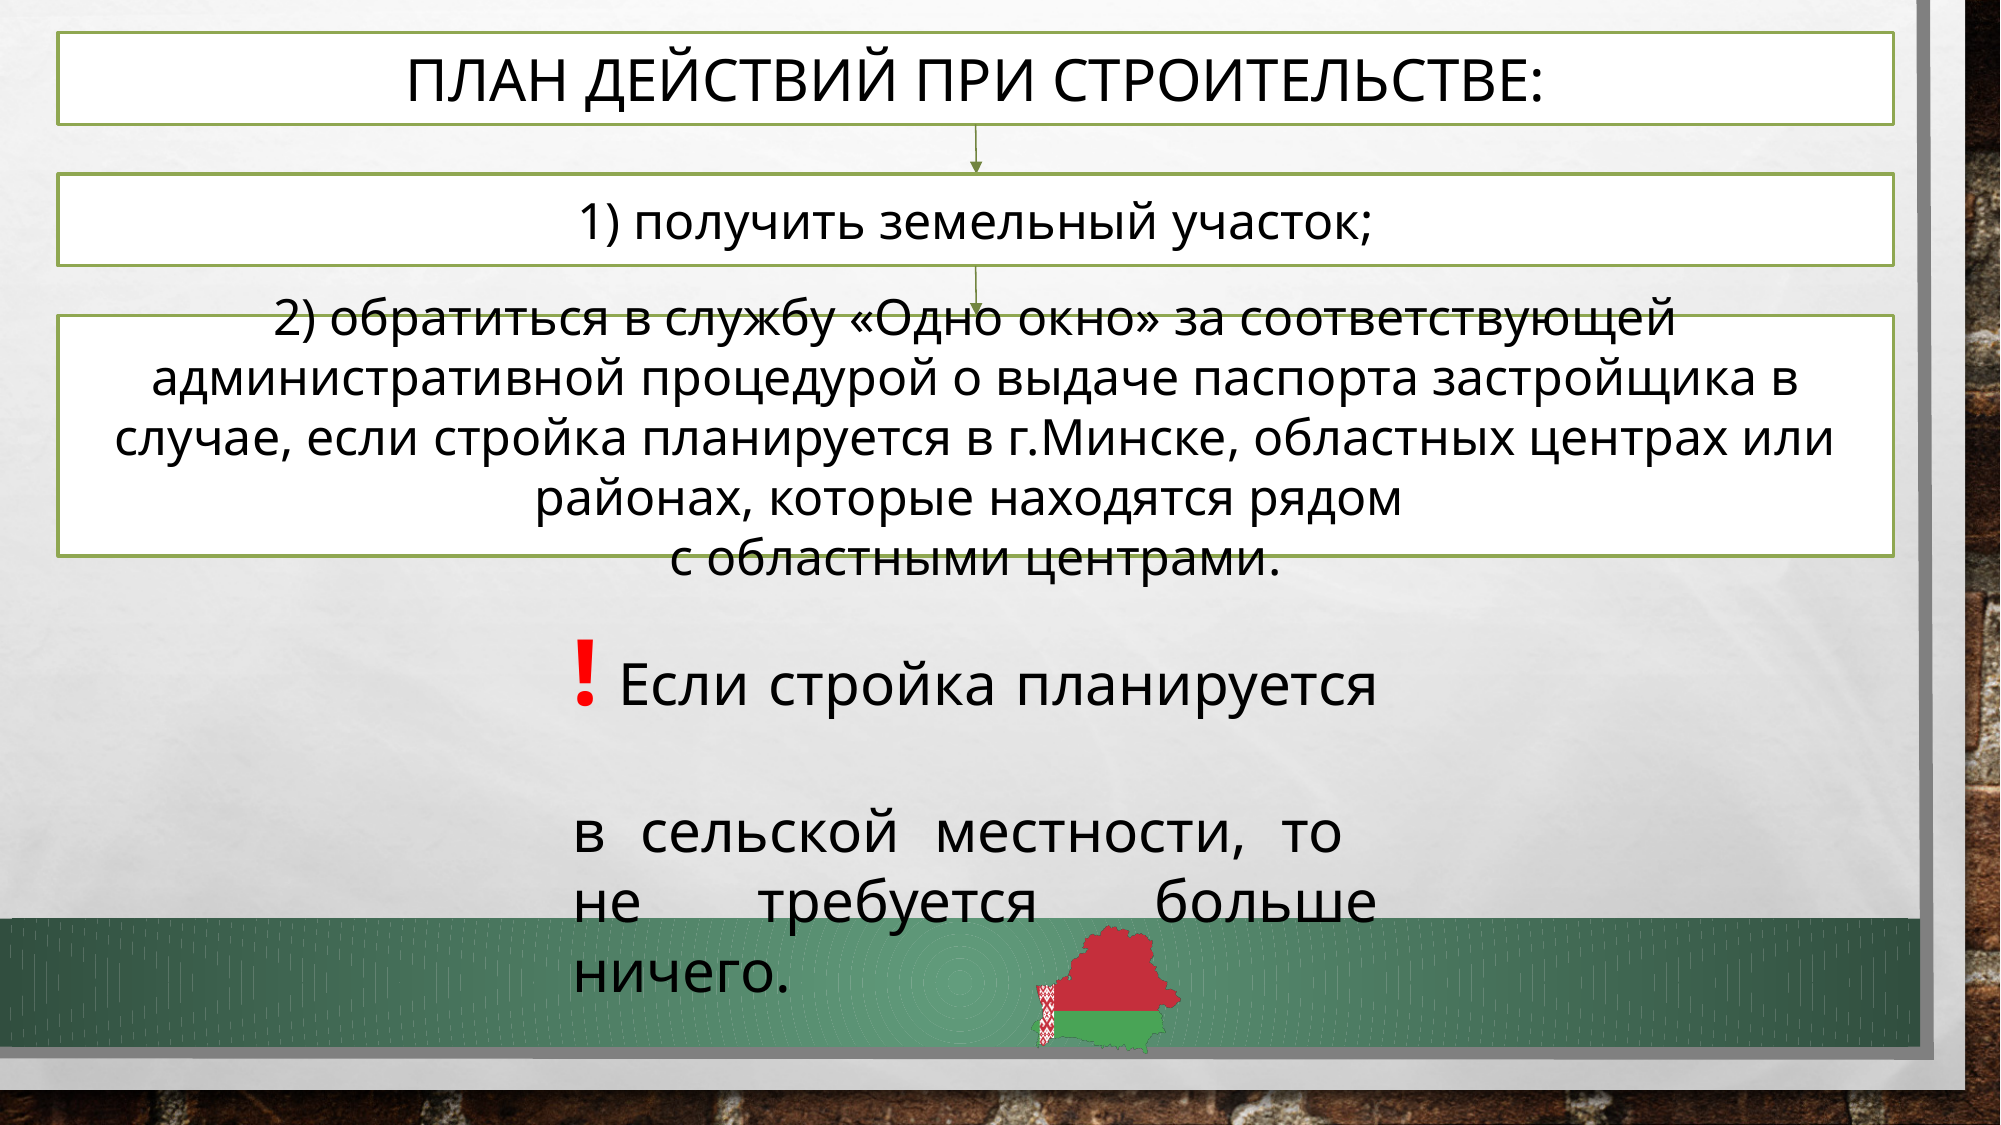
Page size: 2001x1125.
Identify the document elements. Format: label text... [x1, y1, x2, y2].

text_box ! Если стройка планируется в сельской местности, то не требуется больше ничего. [557, 606, 1394, 1012]
text_box ПЛАН ДЕЙСТВИЙ ПРИ СТРОИТЕЛЬСТВЕ: [56, 31, 1895, 126]
picture [0, 0, 2000, 1125]
text_box 2) обратиться в службу «Одно окно» за соответствующей административной процедурой о выдаче паспорта застройщика в случае, если стройка планируется в г.Минске, областных центрах или районах, которые находятся рядом с областными центрами. [56, 314, 1895, 558]
picture [1031, 924, 1181, 1055]
text_box 1) получить земельный участок; [56, 172, 1895, 267]
